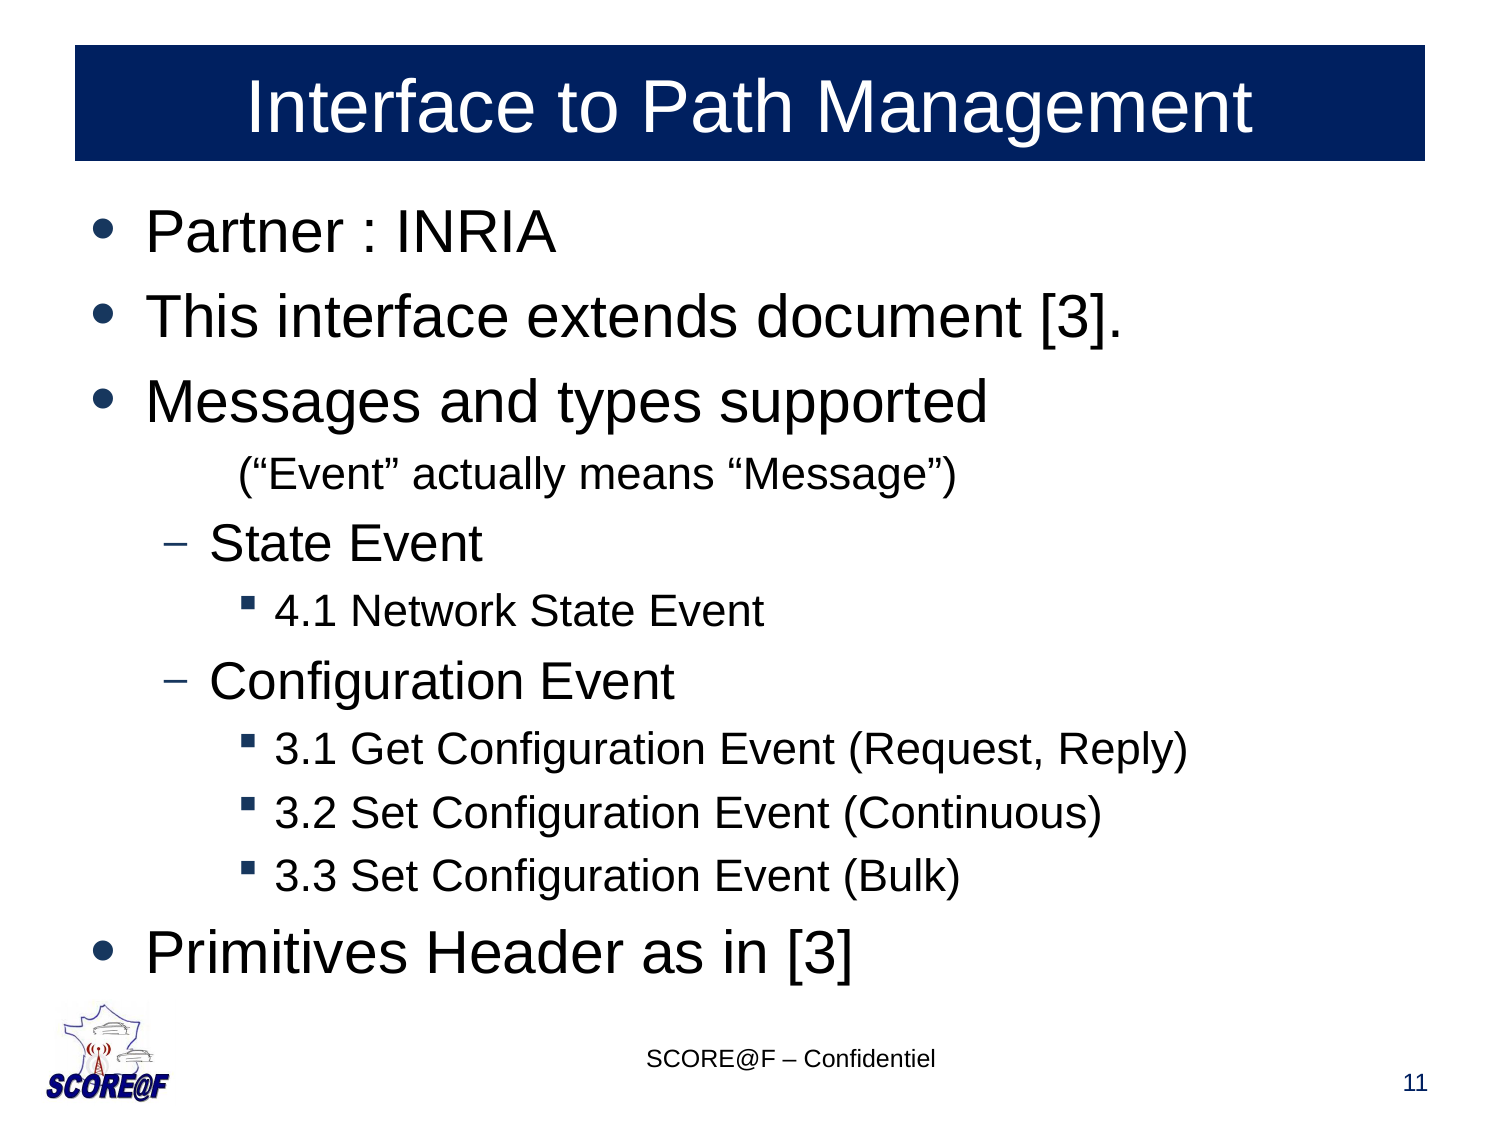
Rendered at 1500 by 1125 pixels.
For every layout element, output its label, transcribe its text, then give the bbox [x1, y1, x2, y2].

list Partner : INRIA This interface extends document [3]. Messages and types supported (“Event” actually means “Message”) State Event 4.1 Network State Event Configuration Event 3.1 Get Configuration Event (Request, Reply) 3.2 Set Configuration Event (Continuous) 3.3 Set Configuration Event (Bulk) Primitives Header as in [3] [75, 184, 1425, 1000]
title Interface to Path Management [75, 45, 1425, 161]
picture [41, 999, 176, 1106]
